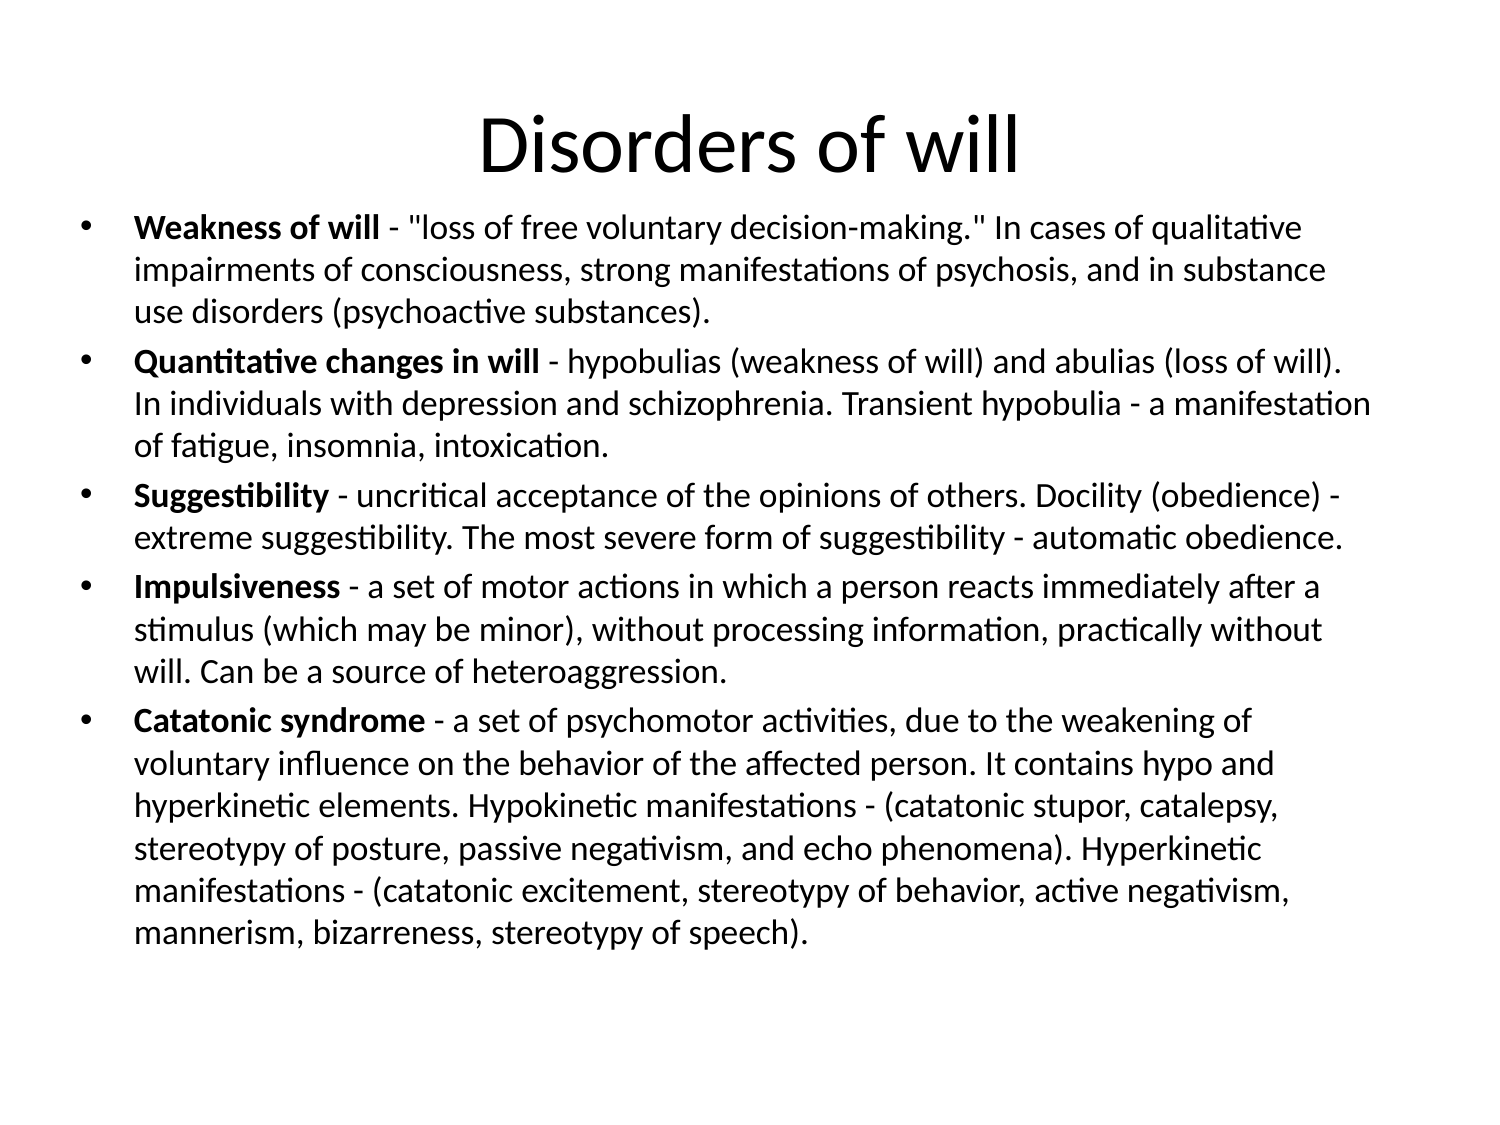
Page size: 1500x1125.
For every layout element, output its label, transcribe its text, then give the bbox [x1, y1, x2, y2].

title Disorders of will [75, 45, 1425, 233]
list Weakness of will - "loss of free voluntary decision-making." In cases of qualitative impairments of consciousness, strong manifestations of psychosis, and in substance use disorders (psychoactive substances). Quantitative changes in will - hypobulias (weakness of will) and abulias (loss of will). In individuals with depression and schizophrenia. Transient hypobulia - a manifestation of fatigue, insomnia, intoxication. Suggestibility - uncritical acceptance of the opinions of others. Docility (obedience) - extreme suggestibility. The most severe form of suggestibility - automatic obedience. Impulsiveness - a set of motor actions in which a person reacts immediately after a stimulus (which may be minor), without processing information, practically without will. Can be a source of heteroaggression. Catatonic syndrome - a set of psychomotor activities, due to the weakening of voluntary influence on the behavior of the affected person. It contains hypo and hyperkinetic elements. Hypokinetic manifestations - (catatonic stupor, catalepsy, stereotypy of posture, passive negativism, and echo phenomena). Hyperkinetic manifestations - (catatonic excitement, stereotypy of behavior, active negativism, mannerism, bizarreness, stereotypy of speech). [64, 196, 1388, 1082]
